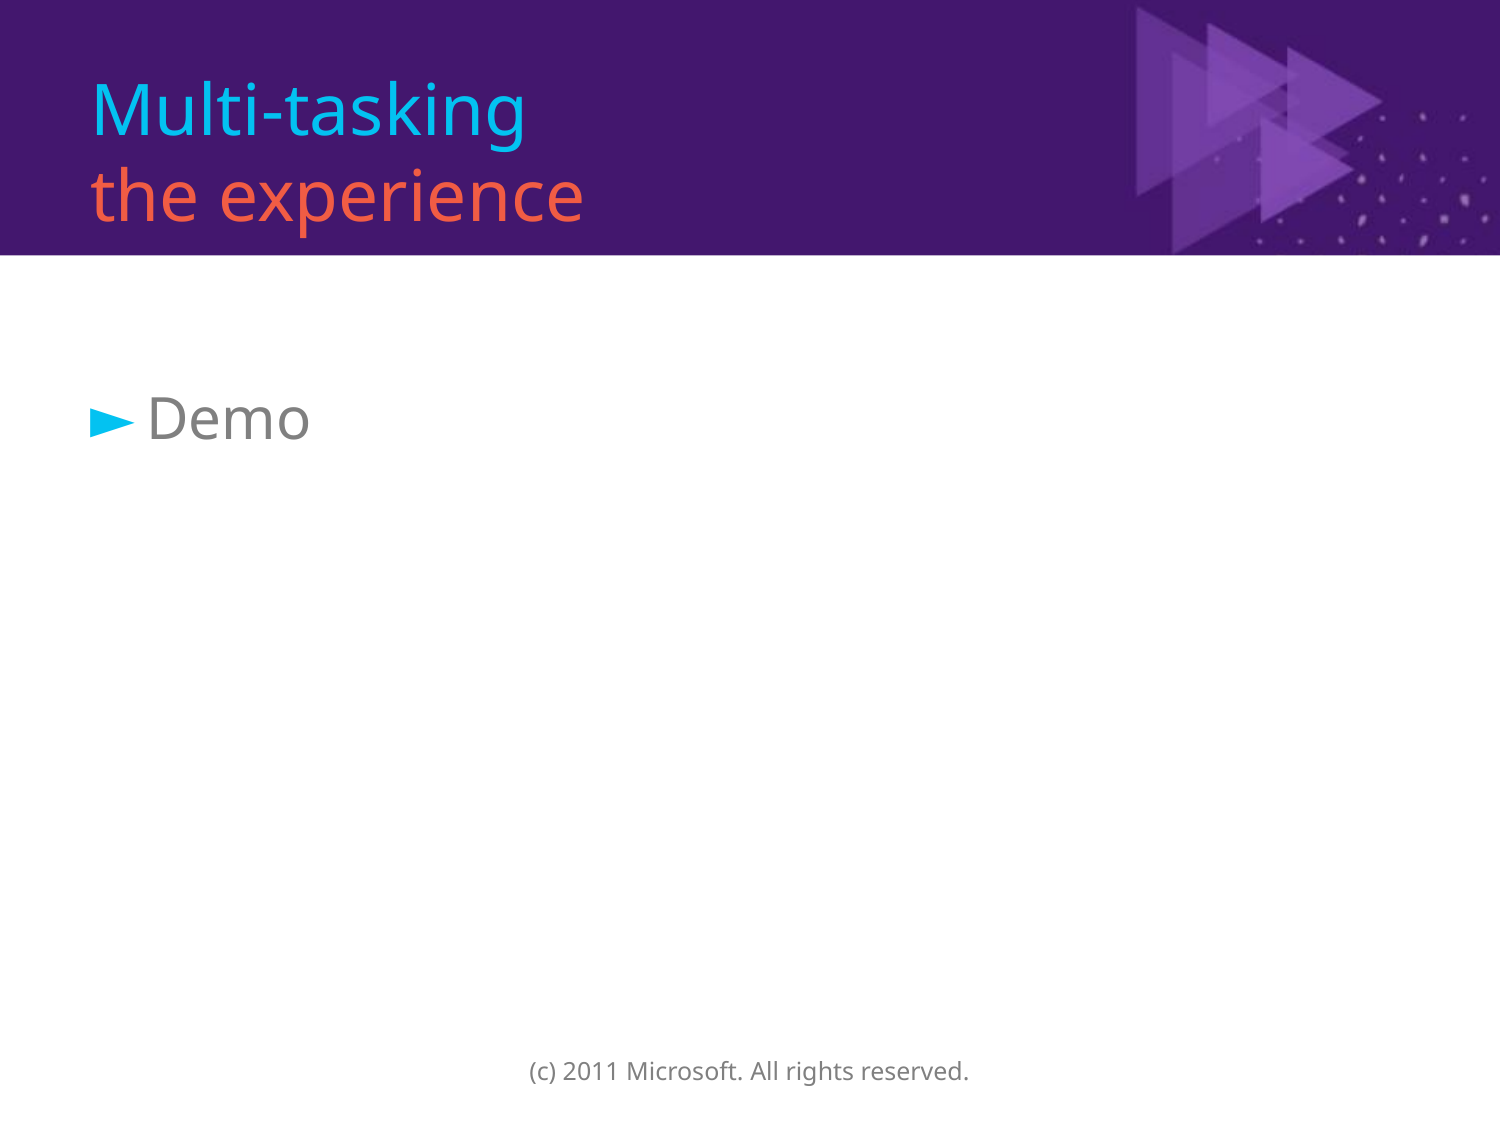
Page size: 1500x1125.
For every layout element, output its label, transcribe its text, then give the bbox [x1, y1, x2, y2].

picture [0, 0, 1500, 255]
footer (c) 2011 Microsoft. All rights reserved. [512, 1042, 988, 1103]
list Demo [75, 373, 1425, 1005]
title Multi-tasking the experience [75, 56, 1425, 244]
